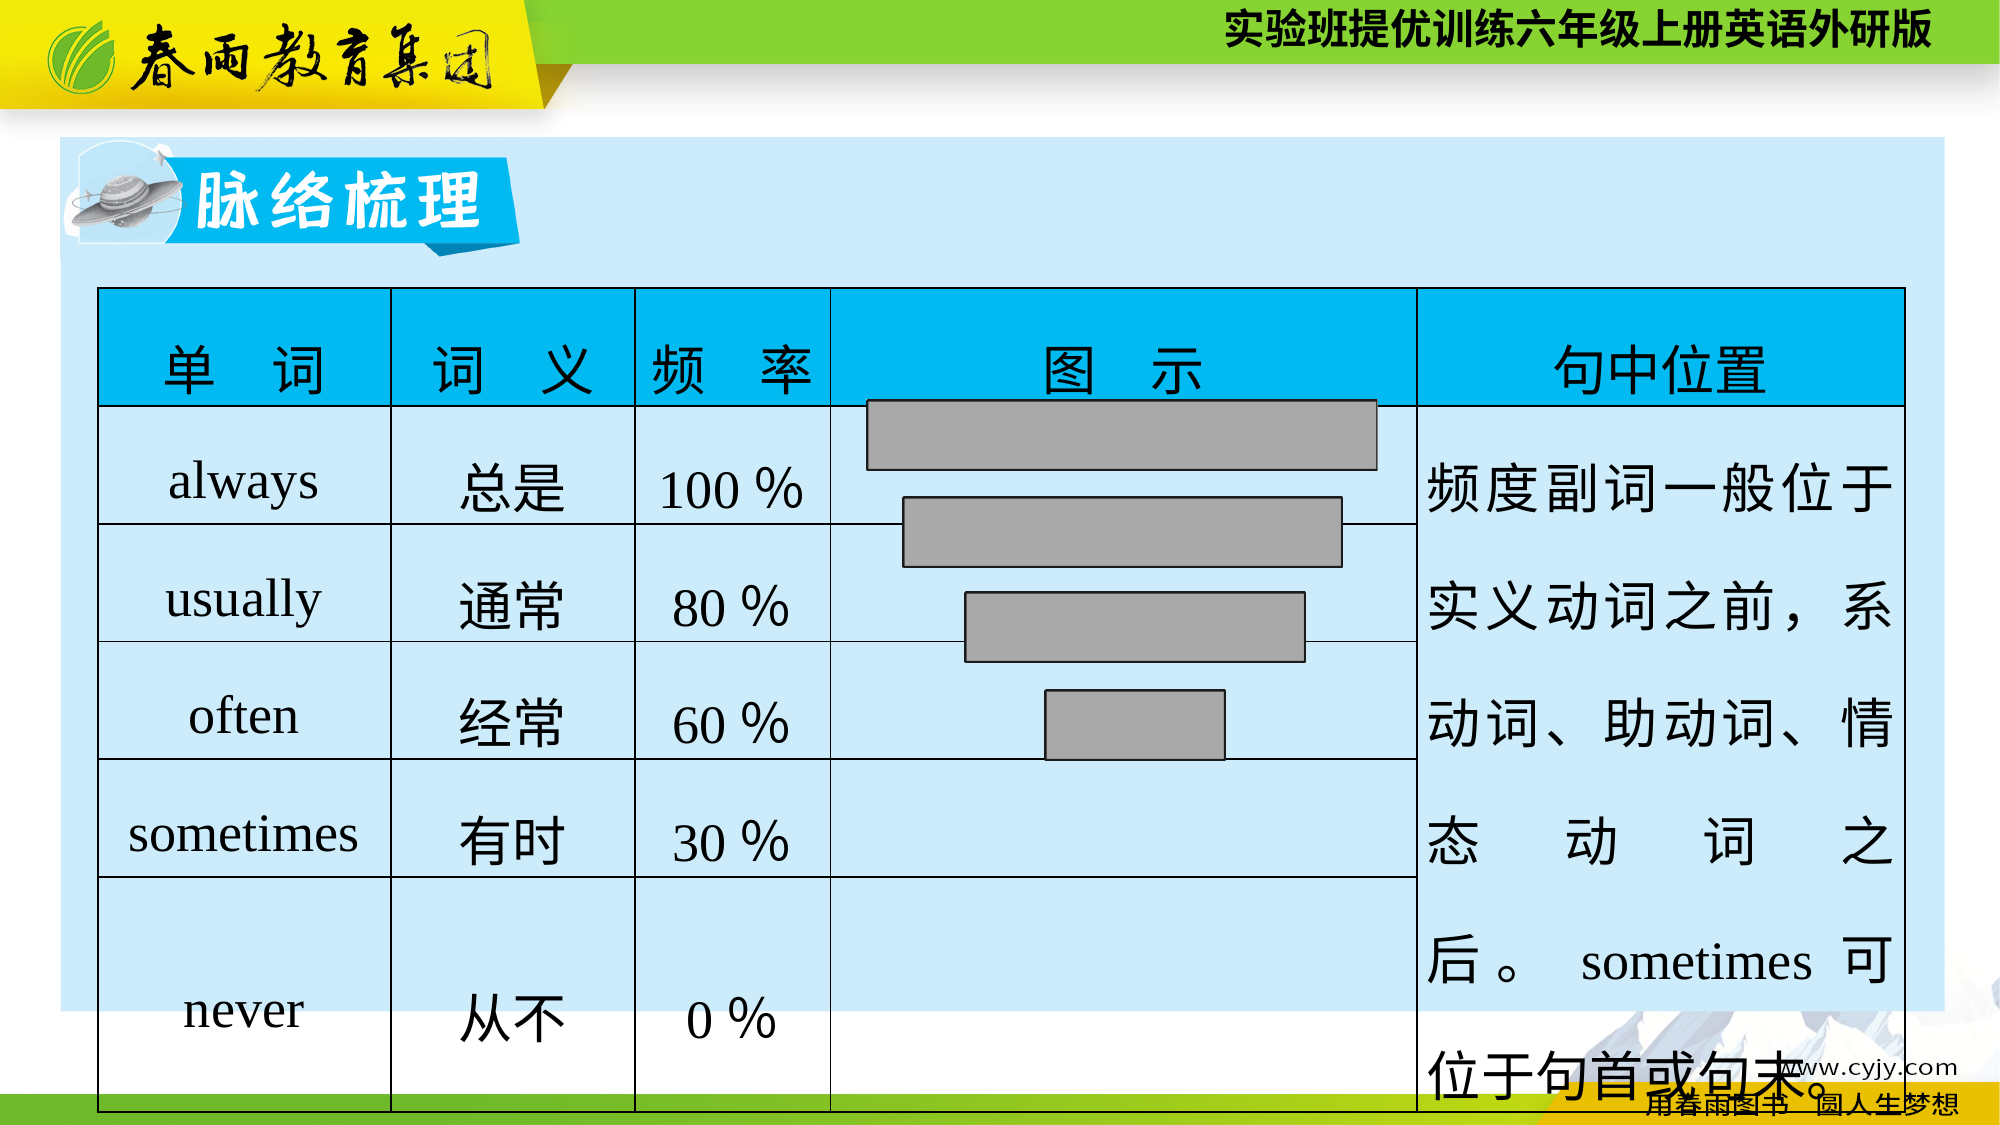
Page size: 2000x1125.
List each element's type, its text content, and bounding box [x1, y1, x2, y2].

table_cell 100％ [636, 407, 830, 523]
table_cell 总是 [392, 407, 634, 523]
table_cell [831, 407, 1416, 523]
table_cell [831, 760, 1416, 876]
table_header 图 示 [831, 289, 1416, 405]
table_cell 80％ [636, 525, 830, 641]
picture [0, 0, 2000, 1125]
table_cell 频度副词一般位于实义动词之前，系动词、助动词、情态动词之后。sometimes可位于句首或句末。 [1418, 407, 1904, 1111]
table_cell [831, 878, 1416, 1111]
table_header 句中位置 [1418, 289, 1904, 405]
table_cell often [99, 642, 390, 758]
table_cell always [99, 407, 390, 523]
table_cell 60％ [636, 642, 830, 758]
table_cell 经常 [392, 642, 634, 758]
table_cell 有时 [392, 760, 634, 876]
table_cell 通常 [392, 525, 634, 641]
table_cell 30％ [636, 760, 830, 876]
table_cell [831, 642, 1416, 758]
table_cell 从不 [392, 878, 634, 1111]
table_cell never [99, 878, 390, 1111]
text_box [60, 137, 1945, 1012]
table_cell usually [99, 525, 390, 641]
table_cell 0％ [636, 878, 830, 1111]
table_header 频 率 [636, 289, 830, 405]
table_header 词 义 [392, 289, 634, 405]
table_header 单 词 [99, 289, 390, 405]
table_cell [831, 525, 1416, 641]
table_cell sometimes [99, 760, 390, 876]
